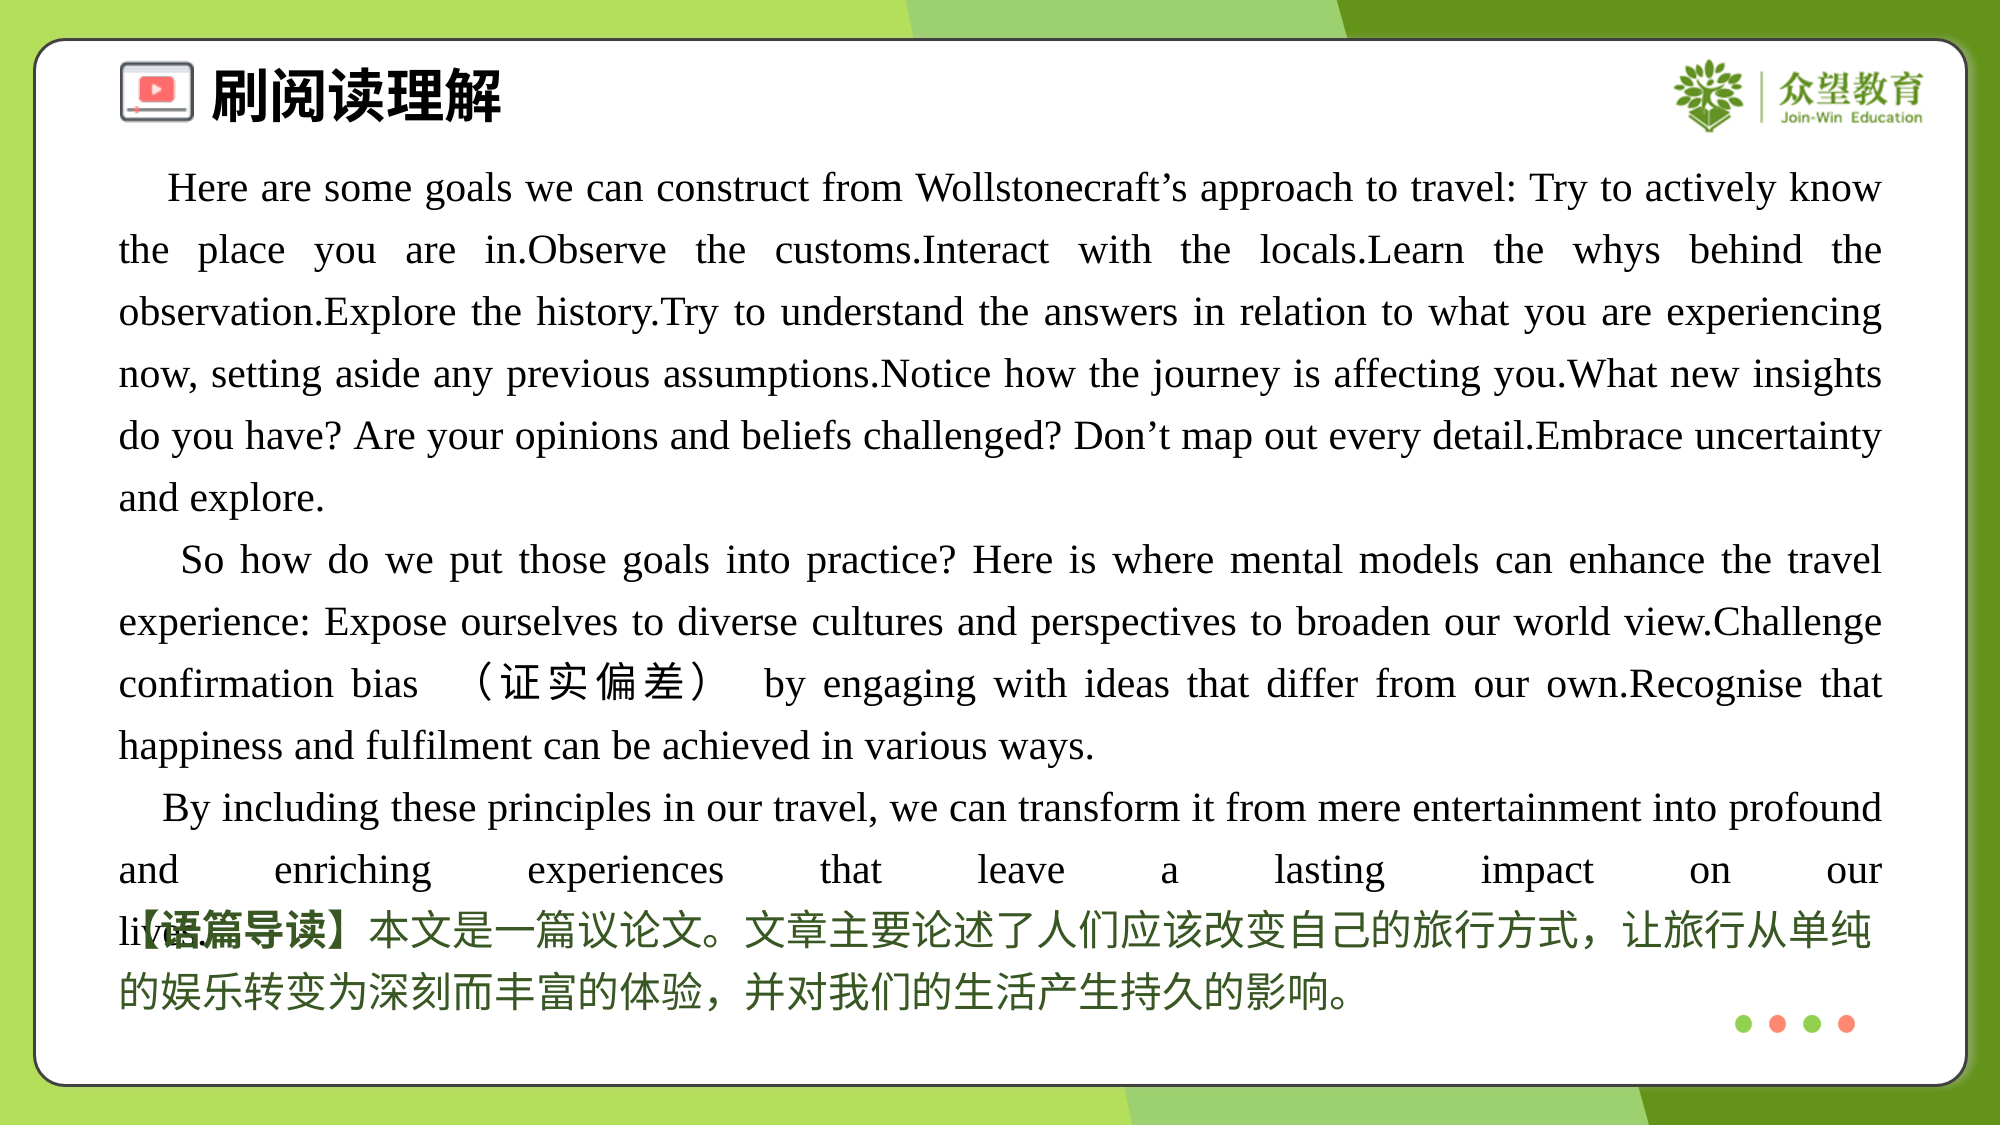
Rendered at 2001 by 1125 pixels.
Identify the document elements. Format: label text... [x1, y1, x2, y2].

text_box 【语篇导读】本文是一篇议论文。文章主要论述了人们应该改变自己的旅行方式，让旅行从单纯的娱乐转变为深刻而丰富的体验，并对我们的生活产生持久的影响。 [118, 891, 1883, 1011]
text_box Here are some goals we can construct from Wollstonecraft’s approach to travel: Try to actively know the place you are in.Observe the customs.Interact with the locals.Learn the whys behind the observation.Explore the history.Try to understand the answers in relation to what you are experiencing now, setting aside any previous assumptions.Notice how the journey is affecting you.What new insights do you have? Are your opinions and beliefs challenged? Don’t map out every detail.Embrace uncertainty and explore. So how do we put those goals into practice? Here is where mental models can enhance the travel experience: Expose ourselves to diverse cultures and perspectives to broaden our world view.Challenge confirmation bias （证实偏差） by engaging with ideas that differ from our own.Recognise that happiness and fulfilment can be achieved in various ways. By including these principles in our travel, we can transform it from mere entertainment into profound and enriching experiences that leave a lasting impact on our lives.#5.1 [118, 147, 1883, 886]
picture [0, 0, 2000, 1125]
